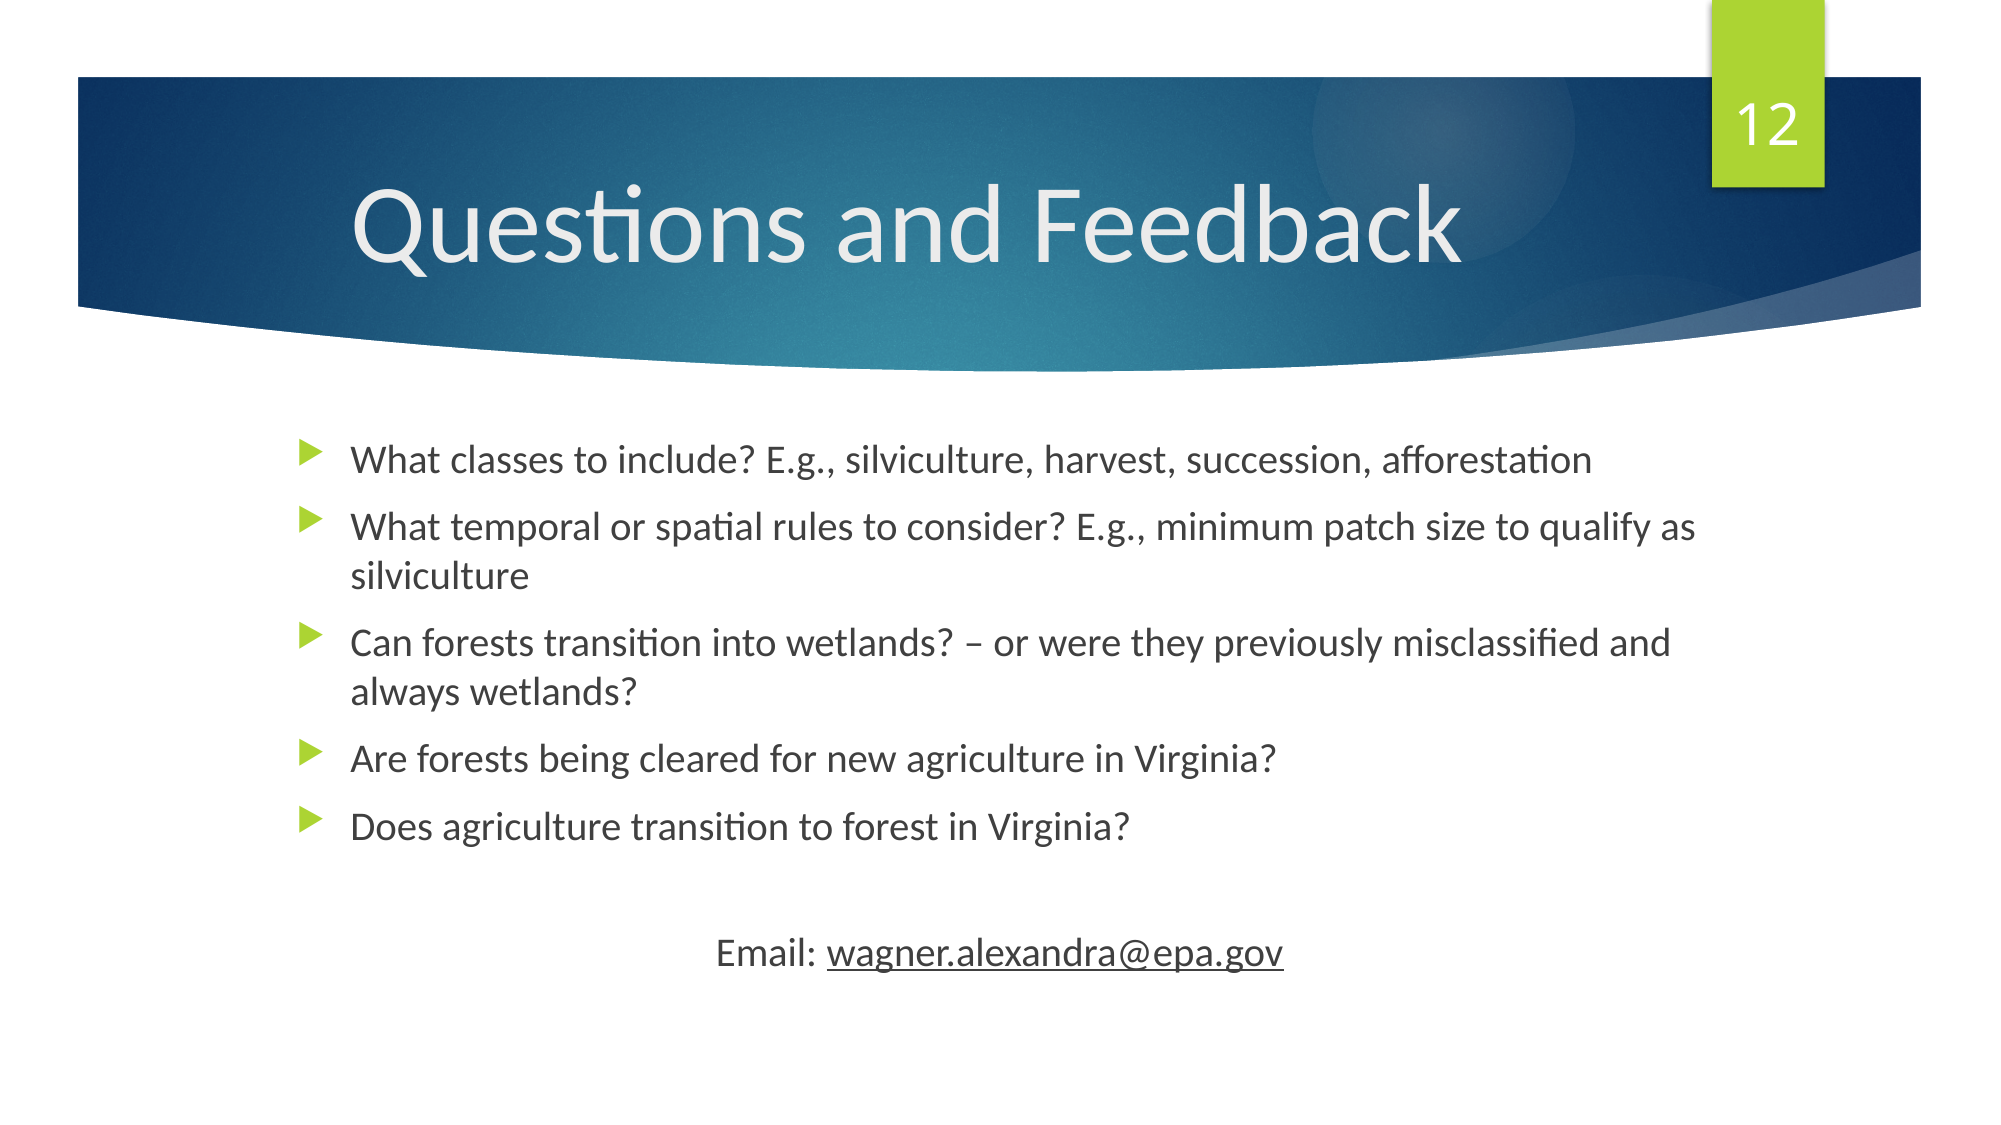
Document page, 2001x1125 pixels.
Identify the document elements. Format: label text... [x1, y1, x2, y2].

list What classes to include? E.g., silviculture, harvest, succession, afforestation What temporal or spatial rules to consider? E.g., minimum patch size to qualify as silviculture Can forests transition into wetlands? – or were they previously misclassified and always wetlands? Are forests being cleared for new agriculture in Virginia? Does agriculture transition to forest in Virginia? Email: wagner.alexandra@epa.gov [281, 425, 1719, 986]
slide_number 12 [1698, 48, 1836, 175]
title Questions and Feedback [189, 159, 1627, 276]
